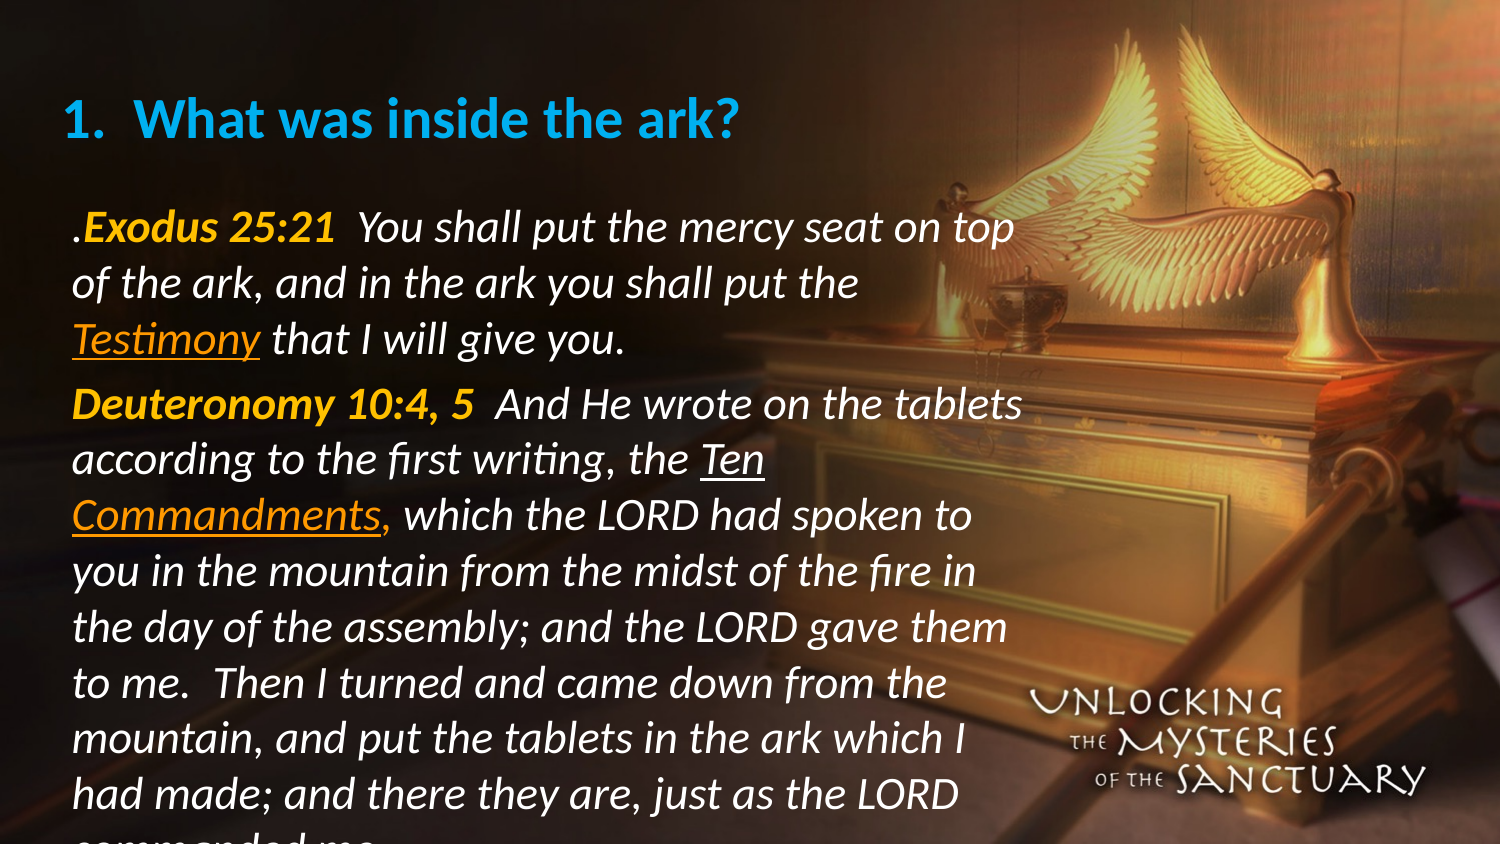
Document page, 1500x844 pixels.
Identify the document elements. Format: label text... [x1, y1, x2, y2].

picture [0, 0, 1500, 844]
list .Exodus 25:21 You shall put the mercy seat on top of the ark, and in the ark you shall put the Testimony that I will give you. Deuteronomy 10:4, 5 And He wrote on the tablets according to the first writing, the Ten Commandments, which the LORD had spoken to you in the mountain from the midst of the fire in the day of the assembly; and the LORD gave them to me. Then I turned and came down from the mountain, and put the tablets in the ark which I had made; and there they are, just as the LORD commanded me. [56, 188, 1047, 844]
title 1. What was inside the ark? [46, 33, 1425, 268]
